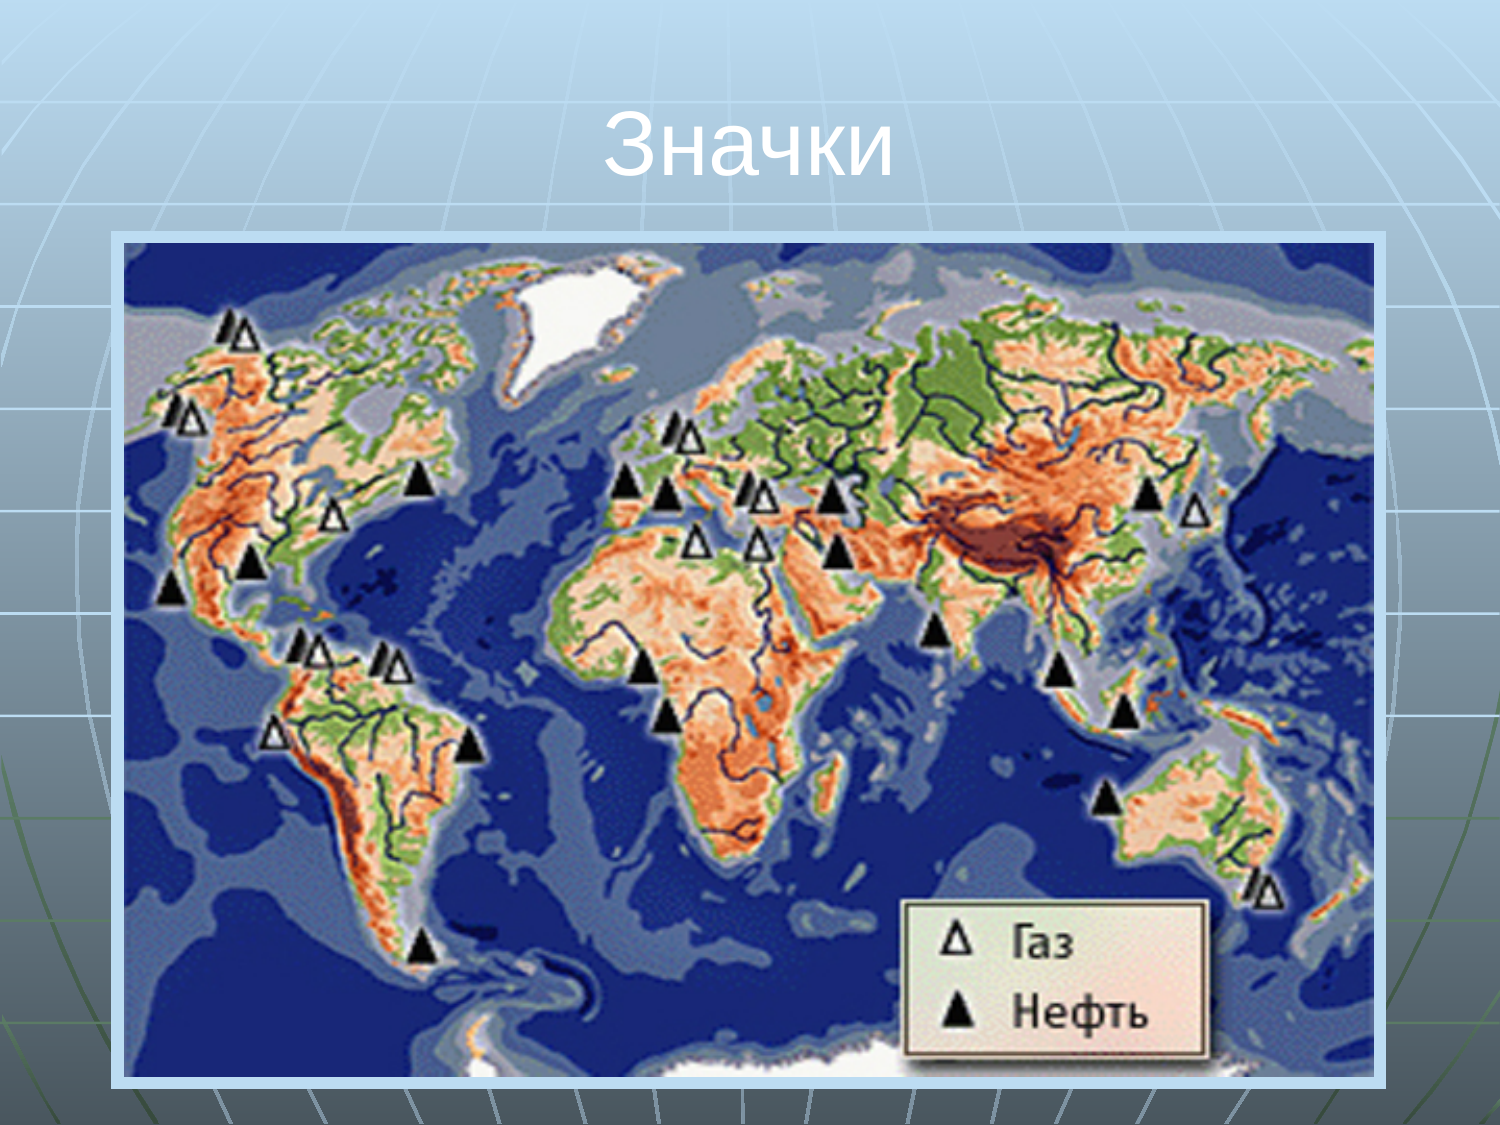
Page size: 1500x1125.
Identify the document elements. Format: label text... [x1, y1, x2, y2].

title Значки [74, 45, 1426, 233]
picture [123, 243, 1375, 1078]
